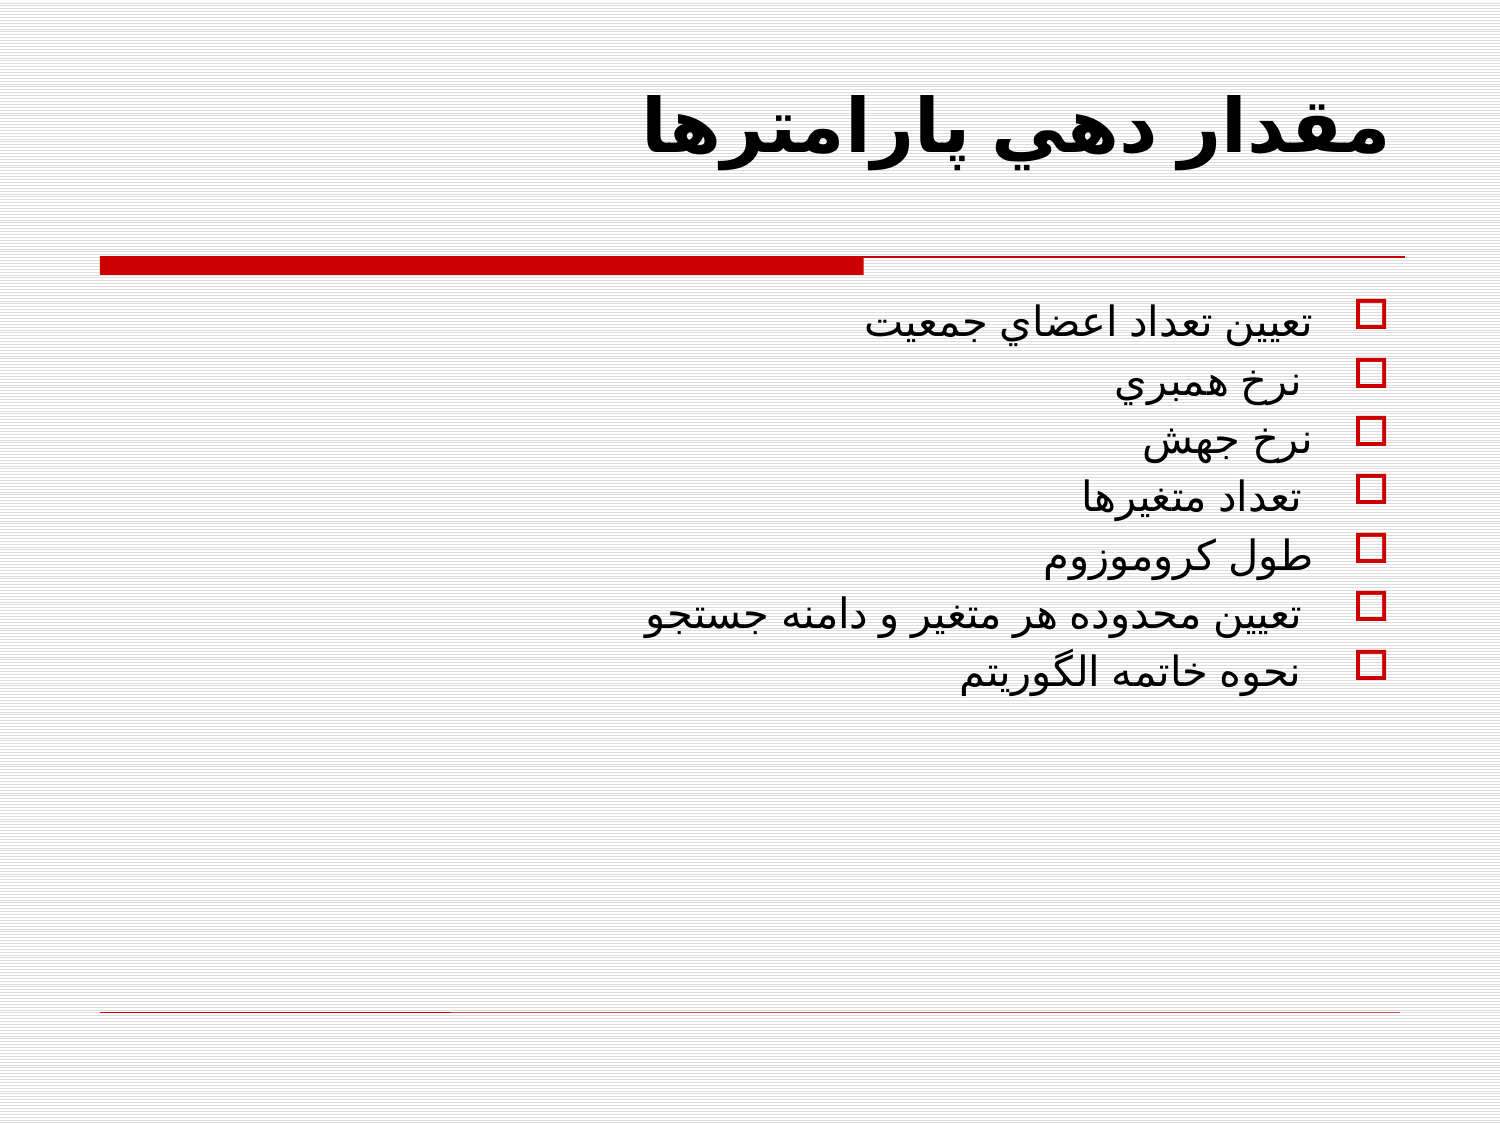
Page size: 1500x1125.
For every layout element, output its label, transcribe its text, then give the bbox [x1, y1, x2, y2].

title مقدار دهي پارامترها [337, 50, 1407, 175]
list تعيين تعداد اعضاي جمعيت نرخ همبري نرخ جهش تعداد متغيرها طول کروموزوم تعيين محدوده هر متغير و دامنه جستجو نحوه خاتمه الگوريتم [92, 287, 1406, 738]
